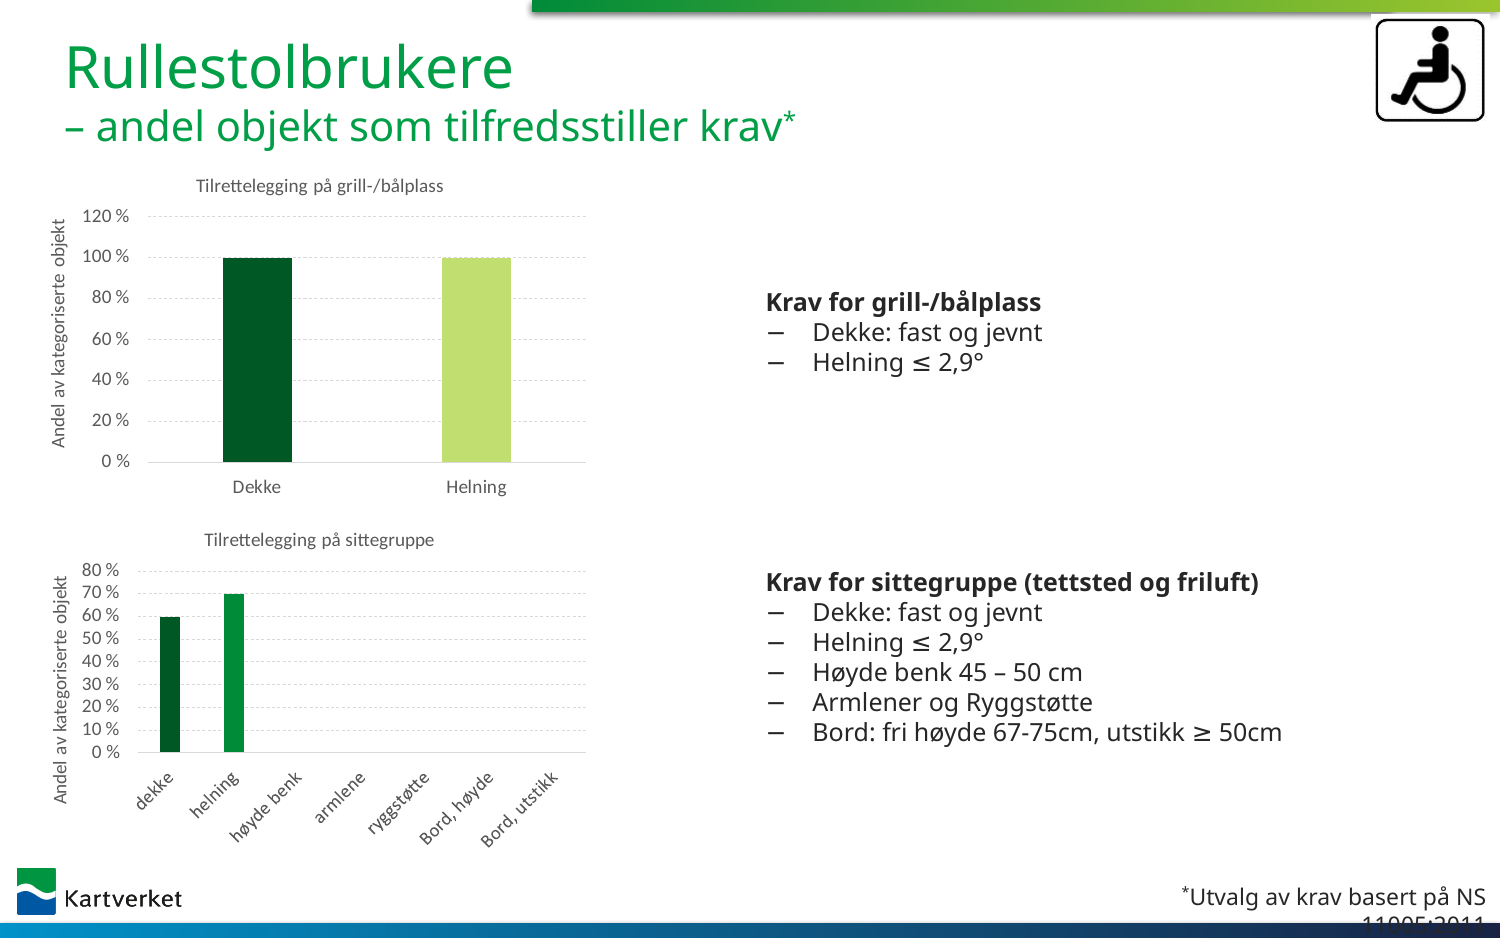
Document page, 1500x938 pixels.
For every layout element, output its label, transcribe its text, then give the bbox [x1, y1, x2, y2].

text_box Krav for grill-/bålplass Dekke: fast og jevnt Helning ≤ 2,9° [750, 279, 1452, 384]
text_box *Utvalg av krav basert på NS 11005:2011 [1068, 873, 1500, 938]
text_box Krav for sittegruppe (tettsted og friluft) Dekke: fast og jevnt Helning ≤ 2,9° Høyde benk 45 – 50 cm Armlener og Ryggstøtte Bord: fri høyde 67-75cm, utstikk ≥ 50cm [750, 559, 1500, 754]
text_box Rullestolbrukere – andel objekt som tilfredsstiller krav* [49, 14, 1431, 158]
picture [1371, 13, 1491, 127]
picture [41, 520, 597, 859]
picture [41, 166, 597, 505]
